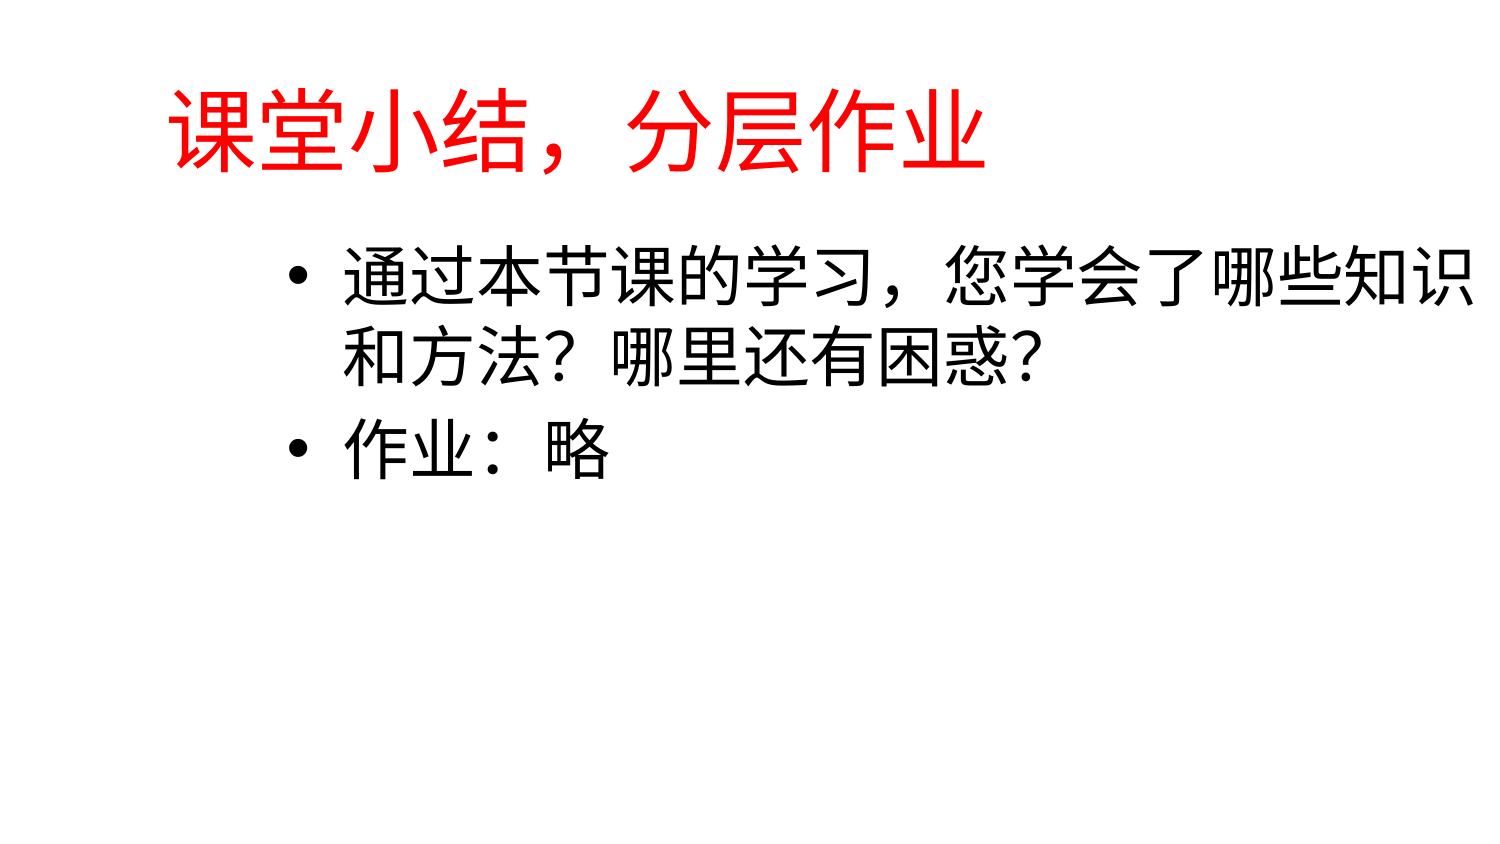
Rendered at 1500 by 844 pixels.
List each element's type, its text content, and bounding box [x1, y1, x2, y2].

list 通过本节课的学习，您学会了哪些知识和方法？哪里还有困惑？ 作业：略 [271, 226, 1500, 697]
title 课堂小结，分层作业 [150, 58, 1500, 200]
